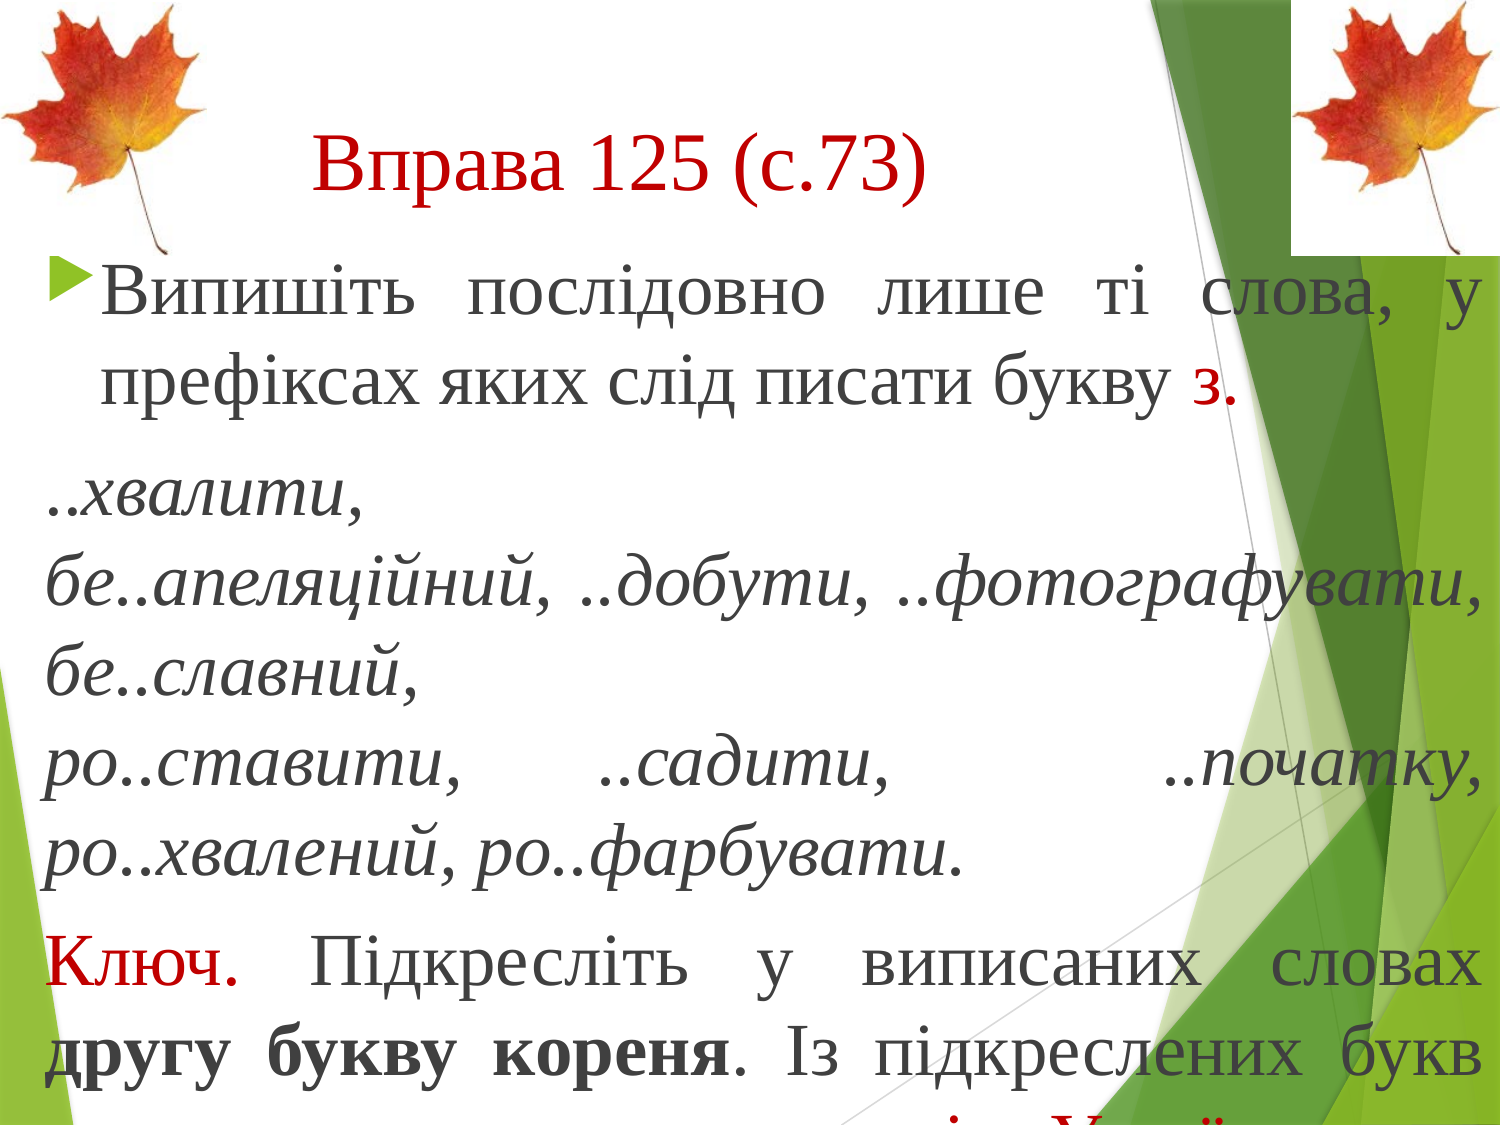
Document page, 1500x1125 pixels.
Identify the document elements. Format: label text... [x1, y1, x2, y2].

picture [1290, 0, 1500, 256]
picture [0, 1, 208, 256]
title Вправа 125 (с.73) [211, 99, 1142, 231]
list Випишіть послідовно лише ті слова, у префіксах яких слід писати букву з. ..хвалити, бе..апеляційний, ..добути, ..фотографувати, бе..славний, ро..ставити, ..садити, ..початку, ро..хвалений, ро..фарбувати. Ключ. Підкресліть у виписаних словах другу букву кореня. Із підкреслених букв прочитаєте назву одного з міст України. [29, 231, 1500, 1094]
